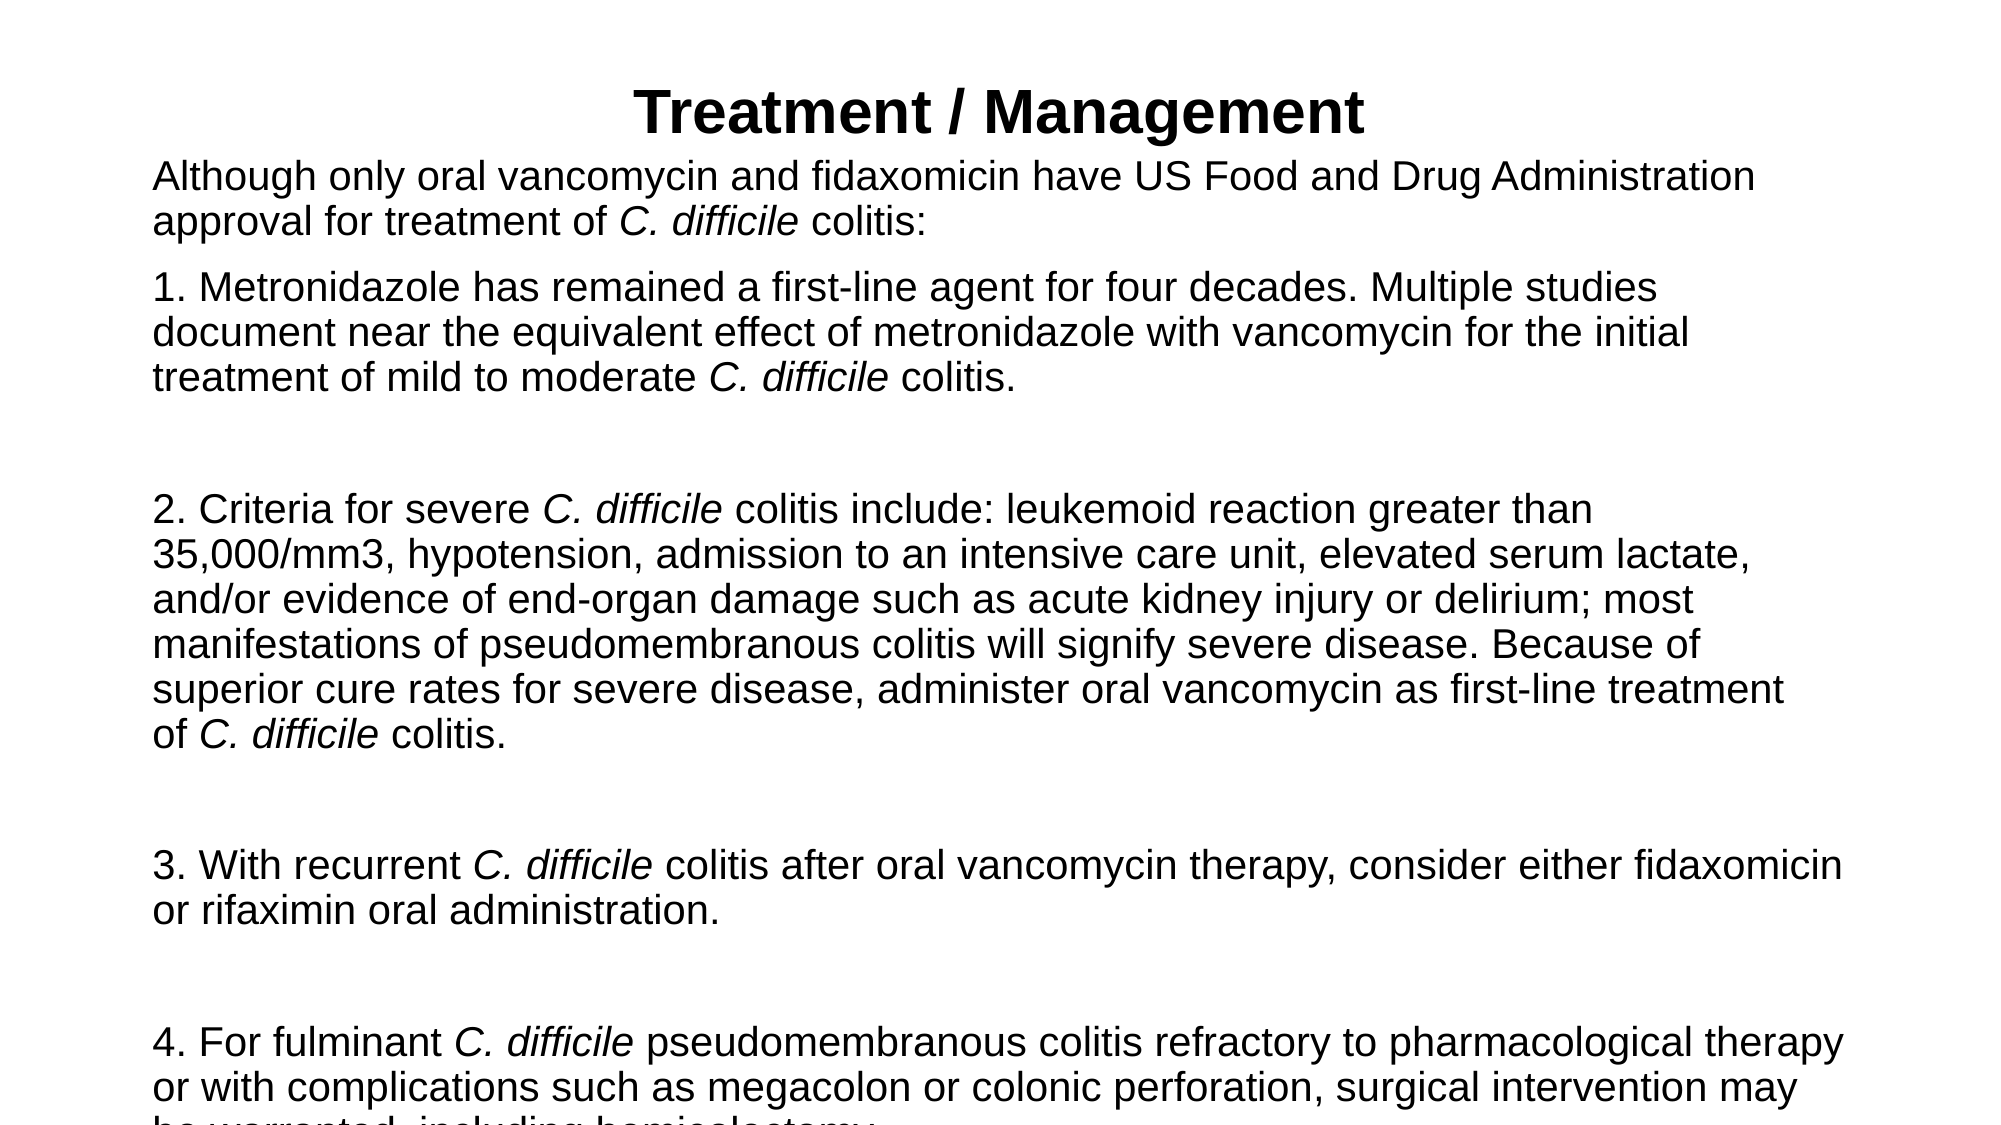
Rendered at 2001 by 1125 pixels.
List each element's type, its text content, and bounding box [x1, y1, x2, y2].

title Treatment / Management [137, 59, 1863, 147]
list Although only oral vancomycin and fidaxomicin have US Food and Drug Administration approval for treatment of C. difficile colitis: 1. Metronidazole has remained a first-line agent for four decades. Multiple studies document near the equivalent effect of metronidazole with vancomycin for the initial treatment of mild to moderate C. difficile colitis. 2. Criteria for severe C. difficile colitis include: leukemoid reaction greater than 35,000/mm3, hypotension, admission to an intensive care unit, elevated serum lactate, and/or evidence of end-organ damage such as acute kidney injury or delirium; most manifestations of pseudomembranous colitis will signify severe disease. Because of superior cure rates for severe disease, administer oral vancomycin as first-line treatment of C. difficile colitis. 3. With recurrent C. difficile colitis after oral vancomycin therapy, consider either fidaxomicin or rifaximin oral administration. 4. For fulminant C. difficile pseudomembranous colitis refractory to pharmacological therapy or with complications such as megacolon or colonic perforation, surgical intervention may be warranted, including hemicolectomy. Recurrent C. difficile colitis commonly occurs following initial pharmacologic therapy; usually, the initial antibiotic therapy is reinstituted unless evidence exists of worsening disease severity. With three or more disease recurrences despite therapy with oral vancomycin, fecal microbiota transplant has shown benefit in small trials. [137, 147, 1863, 1050]
